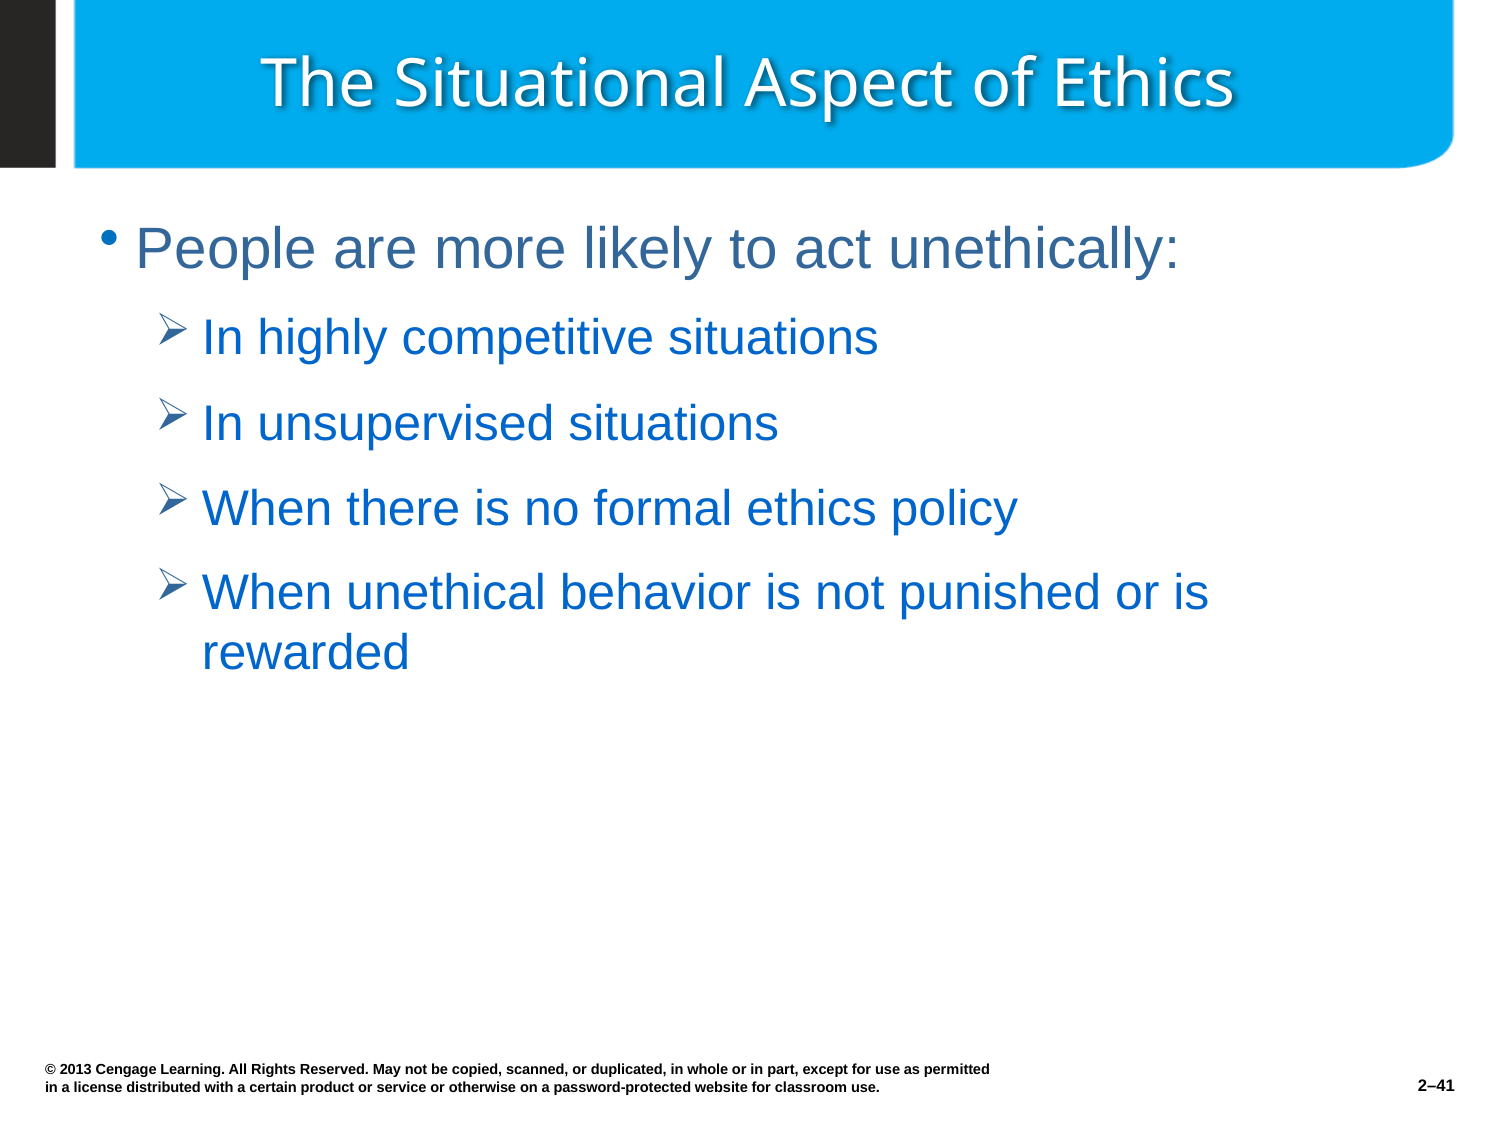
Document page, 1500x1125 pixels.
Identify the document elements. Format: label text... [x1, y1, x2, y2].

list People are more likely to act unethically: In highly competitive situations In unsupervised situations When there is no formal ethics policy When unethical behavior is not punished or is rewarded [84, 202, 1414, 1043]
title The Situational Aspect of Ethics [85, 32, 1411, 128]
footer © 2013 Cengage Learning. All Rights Reserved. May not be copied, scanned, or duplicated, in whole or in part, except for use as permitted in a license distributed with a certain product or service or otherwise on a password-protected website for classroom use. [45, 1042, 1005, 1103]
picture [0, 0, 1456, 171]
slide_number 2–41 [1092, 1042, 1455, 1103]
